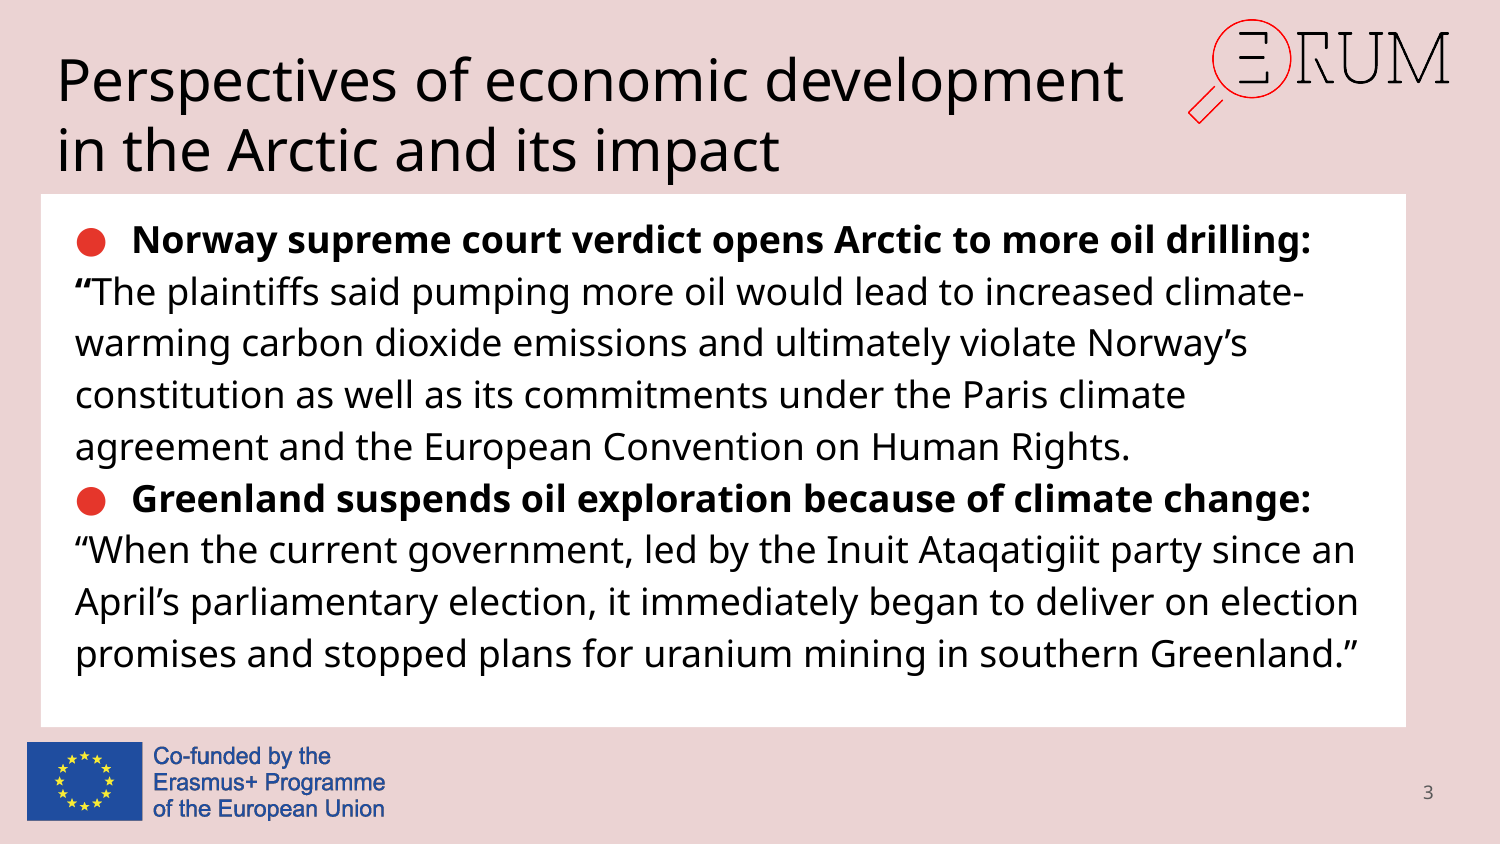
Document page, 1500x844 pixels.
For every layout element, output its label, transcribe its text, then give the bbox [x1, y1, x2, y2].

picture [27, 742, 385, 821]
title Perspectives of economic development in the Arctic and its impact [40, 27, 1157, 122]
slide_number 3 [1358, 761, 1449, 826]
list Norway supreme court verdict opens Arctic to more oil drilling: “The plaintiffs said pumping more oil would lead to increased climate-warming carbon dioxide emissions and ultimately violate Norway’s constitution as well as its commitments under the Paris climate agreement and the European Convention on Human Rights. Greenland suspends oil exploration because of climate change: “When the current government, led by the Inuit Ataqatigiit party since an April’s parliamentary election, it immediately began to deliver on election promises and stopped plans for uranium mining in southern Greenland.” [40, 194, 1406, 728]
picture [1136, 0, 1500, 137]
